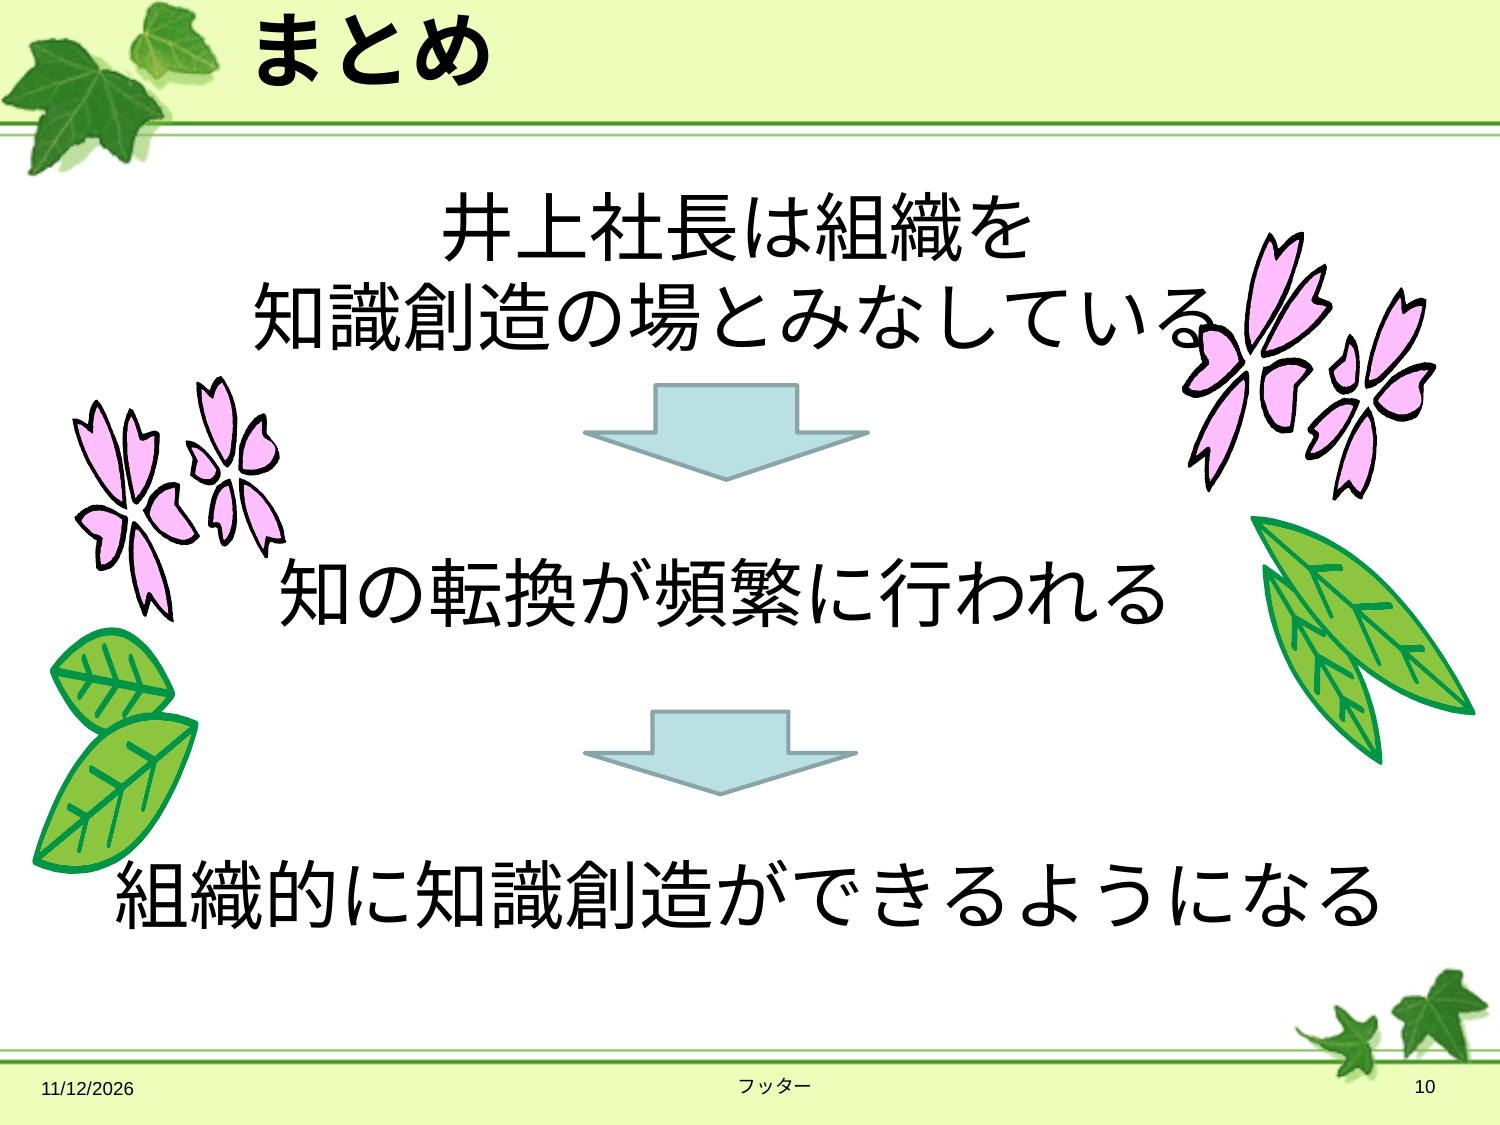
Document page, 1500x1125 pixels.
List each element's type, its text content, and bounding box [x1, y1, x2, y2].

picture [0, 0, 1500, 1125]
text_box [582, 383, 871, 482]
title まとめ [230, 30, 1456, 106]
text_box [582, 709, 859, 797]
text_box 知の転換が頻繁に行われる [293, 538, 1181, 644]
text_box 組織的に知識創造ができるようになる [100, 841, 1404, 947]
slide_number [26, 1069, 276, 1107]
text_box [39, 378, 289, 878]
slide_number 10 [1387, 1074, 1463, 1098]
footer フッター [287, 1069, 1263, 1107]
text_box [1186, 242, 1424, 773]
text_box 井上社長は組織を 知識創造の場とみなしている [238, 173, 1241, 369]
